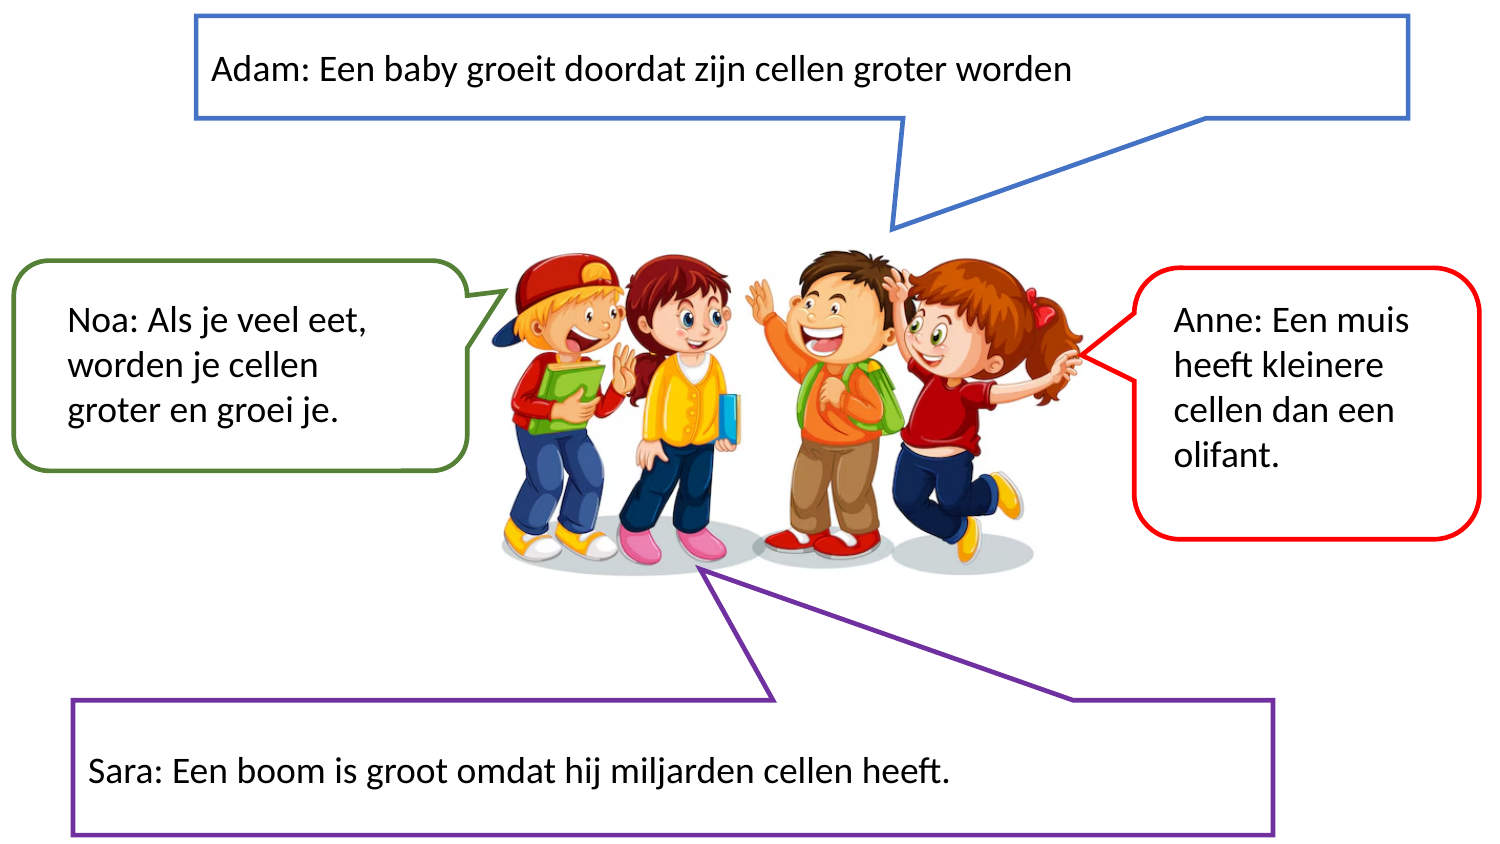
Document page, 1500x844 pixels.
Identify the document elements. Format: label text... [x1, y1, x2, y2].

text_box Noa: Als je veel eet, worden je cellen groter en groei je. [52, 287, 429, 438]
text_box [73, 799, 1273, 836]
text_box Adam: Een baby groeit doordat zijn cellen groter worden [196, 36, 1456, 97]
picture [459, 232, 1117, 594]
text_box Sara: Een boom is groot omdat hij miljarden cellen heeft. [73, 738, 1285, 799]
text_box [1121, 267, 1480, 540]
text_box [196, 15, 1409, 36]
text_box [73, 602, 1273, 738]
text_box Anne: Een muis heeft kleinere cellen dan een olifant. [1158, 287, 1456, 483]
text_box [196, 97, 1409, 230]
text_box [13, 260, 454, 471]
